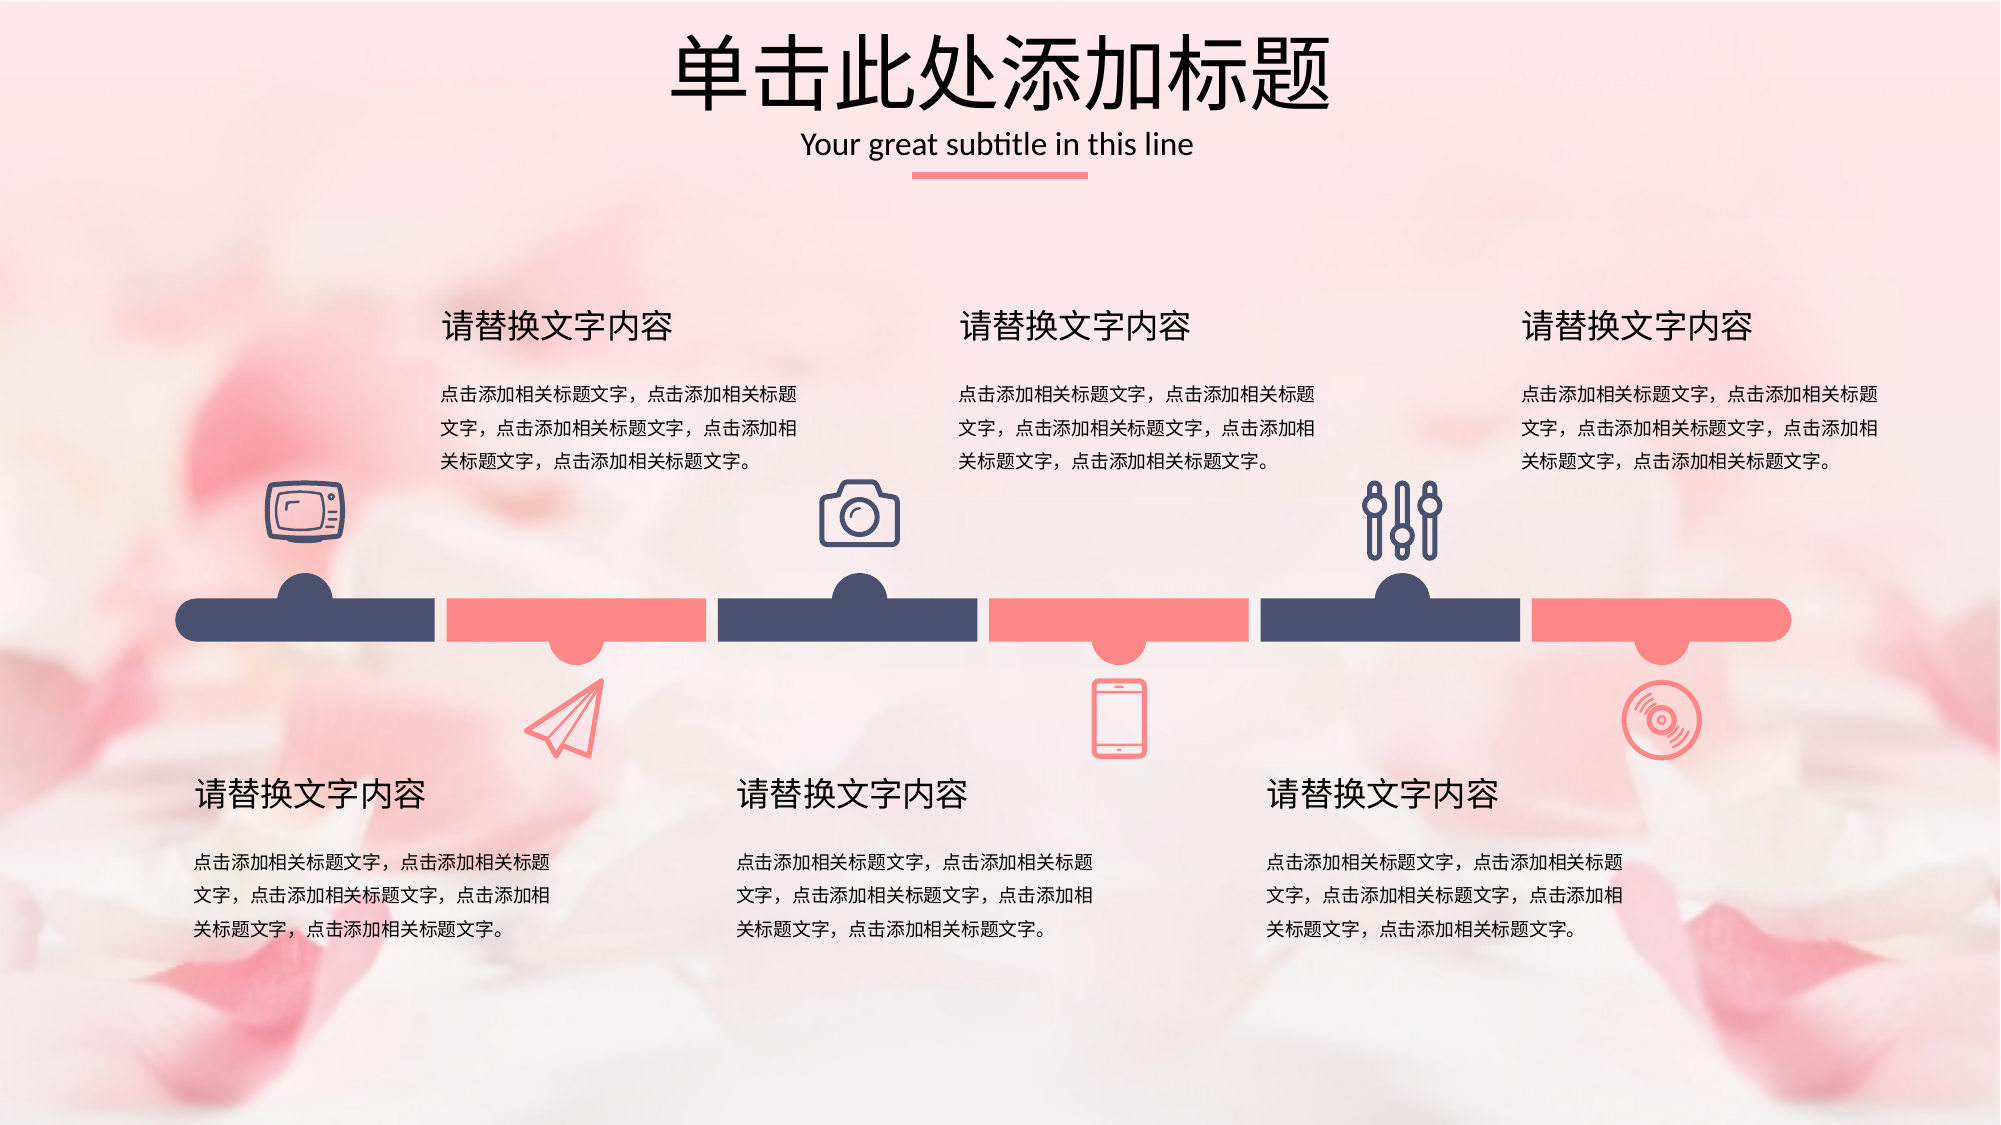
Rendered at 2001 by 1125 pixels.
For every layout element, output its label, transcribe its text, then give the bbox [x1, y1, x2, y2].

text_box 点击添加相关标题文字，点击添加相关标题文字，点击添加相关标题文字，点击添加相关标题文字，点击添加相关标题文字。 [1251, 831, 1639, 948]
text_box 点击添加相关标题文字，点击添加相关标题文字，点击添加相关标题文字，点击添加相关标题文字，点击添加相关标题文字。 [178, 831, 567, 948]
picture [0, 0, 2001, 1125]
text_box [446, 598, 707, 666]
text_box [264, 480, 346, 544]
text_box 点击添加相关标题文字，点击添加相关标题文字，点击添加相关标题文字，点击添加相关标题文字，点击添加相关标题文字。 [425, 364, 814, 480]
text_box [1260, 573, 1521, 642]
text_box 请替换文字内容 [721, 765, 985, 821]
text_box 请替换文字内容 [1506, 297, 1770, 353]
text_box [175, 573, 435, 642]
text_box 点击添加相关标题文字，点击添加相关标题文字，点击添加相关标题文字，点击添加相关标题文字，点击添加相关标题文字。 [721, 831, 1109, 948]
text_box 请替换文字内容 [179, 765, 442, 821]
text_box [1091, 678, 1147, 759]
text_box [717, 573, 978, 642]
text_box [1362, 480, 1443, 561]
text_box 请替换文字内容 [944, 297, 1208, 353]
text_box Your great subtitle in this line [785, 115, 1210, 170]
text_box 单击此处添加标题 [301, 0, 1699, 157]
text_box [1531, 598, 1792, 666]
text_box 点击添加相关标题文字，点击添加相关标题文字，点击添加相关标题文字，点击添加相关标题文字，点击添加相关标题文字。 [944, 364, 1332, 480]
text_box [523, 678, 605, 759]
text_box 点击添加相关标题文字，点击添加相关标题文字，点击添加相关标题文字，点击添加相关标题文字，点击添加相关标题文字。 [1506, 364, 1894, 480]
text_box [989, 598, 1249, 666]
text_box 请替换文字内容 [1252, 765, 1515, 821]
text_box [819, 479, 900, 548]
text_box 请替换文字内容 [426, 297, 689, 353]
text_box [1621, 679, 1702, 761]
